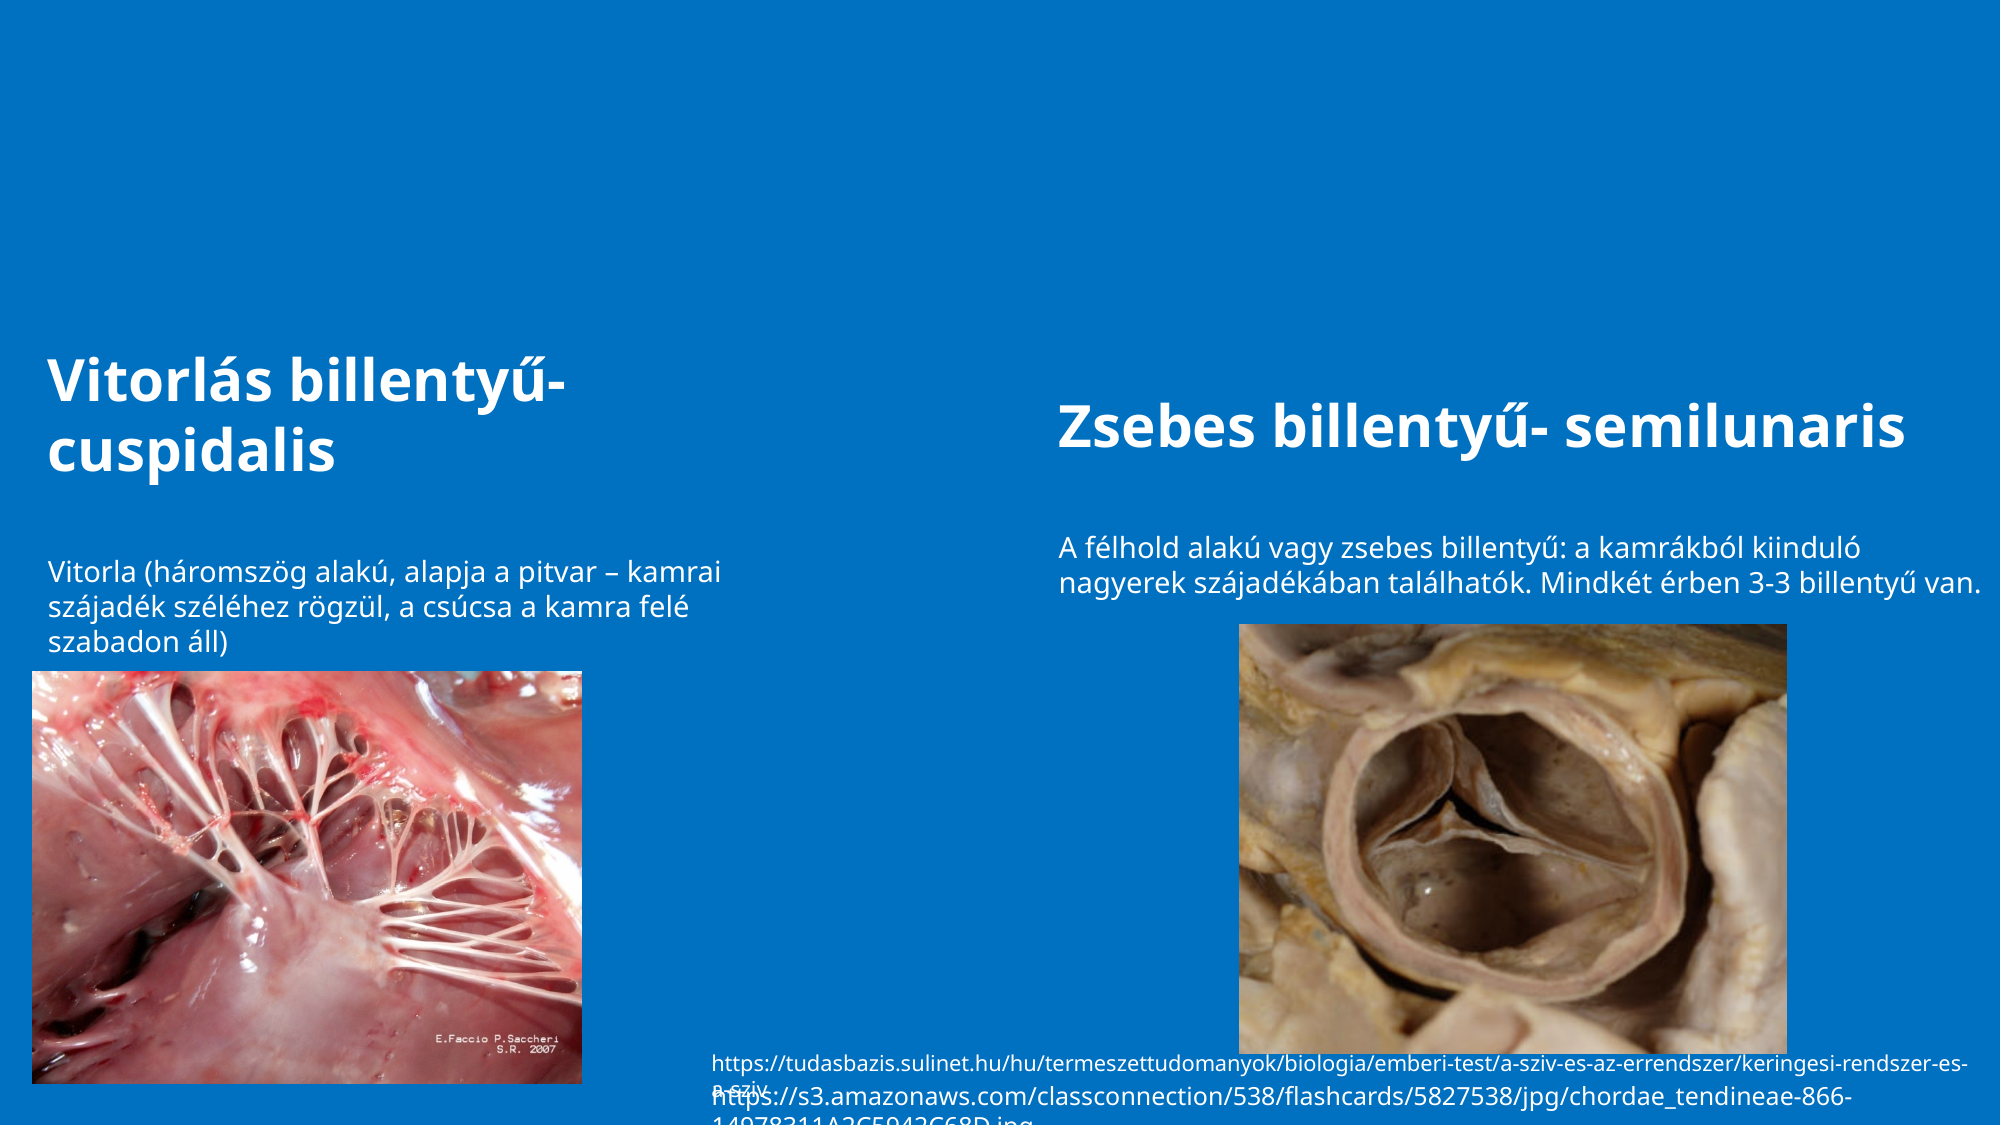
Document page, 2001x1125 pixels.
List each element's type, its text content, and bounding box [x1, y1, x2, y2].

text_box Zsebes billentyű- semilunaris A félhold alakú vagy zsebes billentyű: a kamrákból kiinduló nagyerek szájadékában találhatók. Mindkét érben 3-3 billentyű van. [1043, 381, 2000, 607]
text_box https://tudasbazis.sulinet.hu/hu/termeszettudomanyok/biologia/emberi-test/a-sziv-es-az-errendszer/keringesi-rendszer-es-a-sziv [696, 1042, 1996, 1110]
picture [32, 671, 583, 1084]
title Vitorlás billentyű- cuspidalis Vitorla (háromszög alakú, alapja a pitvar – kamrai szájadék széléhez rögzül, a csúcsa a kamra felé szabadon áll) [32, 305, 794, 787]
picture [1239, 624, 1788, 1054]
text_box https://s3.amazonaws.com/classconnection/538/flashcards/5827538/jpg/chordae_tendineae-866-14978311A2C5942C68D.jpg [696, 1073, 2000, 1125]
